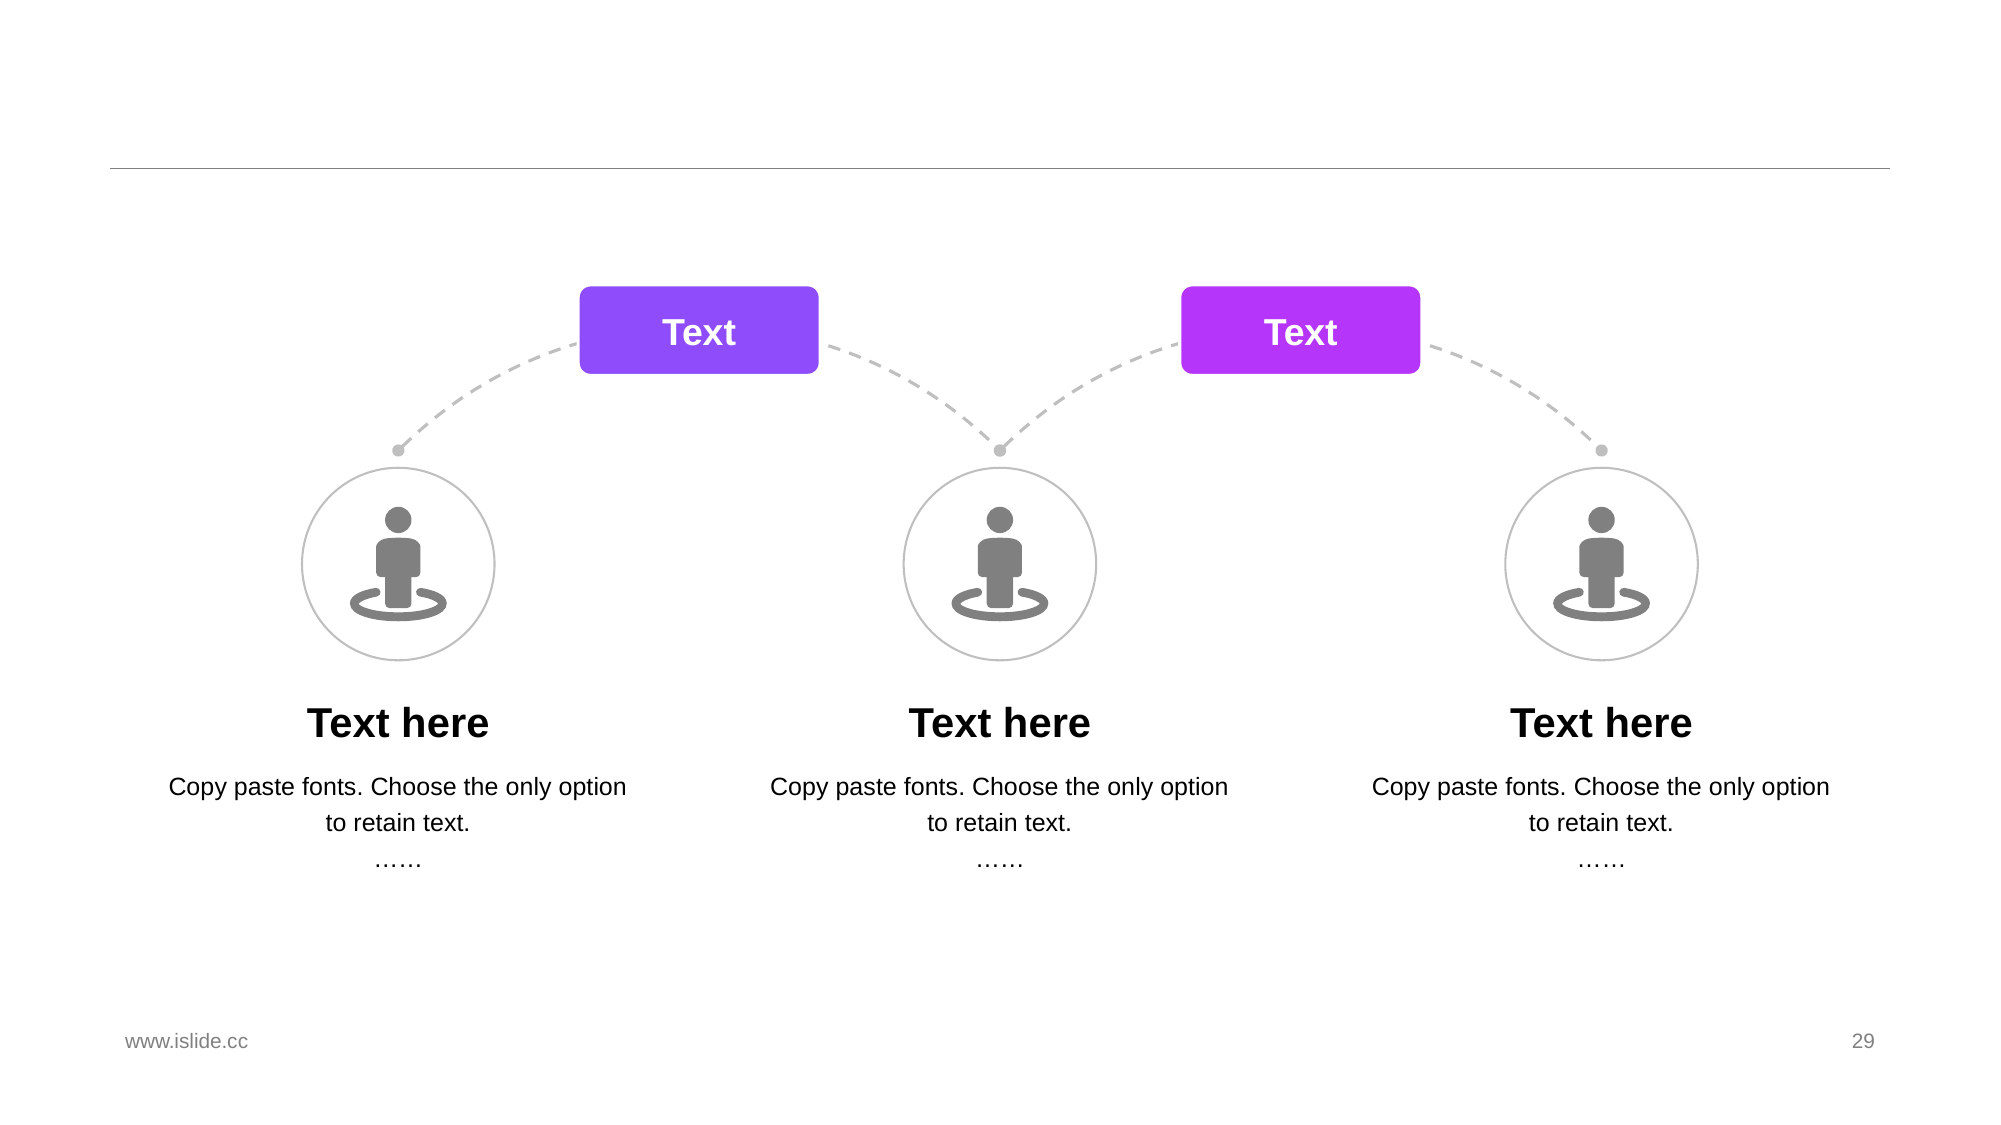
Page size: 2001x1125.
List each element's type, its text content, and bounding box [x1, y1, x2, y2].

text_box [146, 237, 1854, 956]
slide_number 29 [1412, 1023, 1890, 1058]
footer www.islide.cc [109, 1023, 790, 1058]
